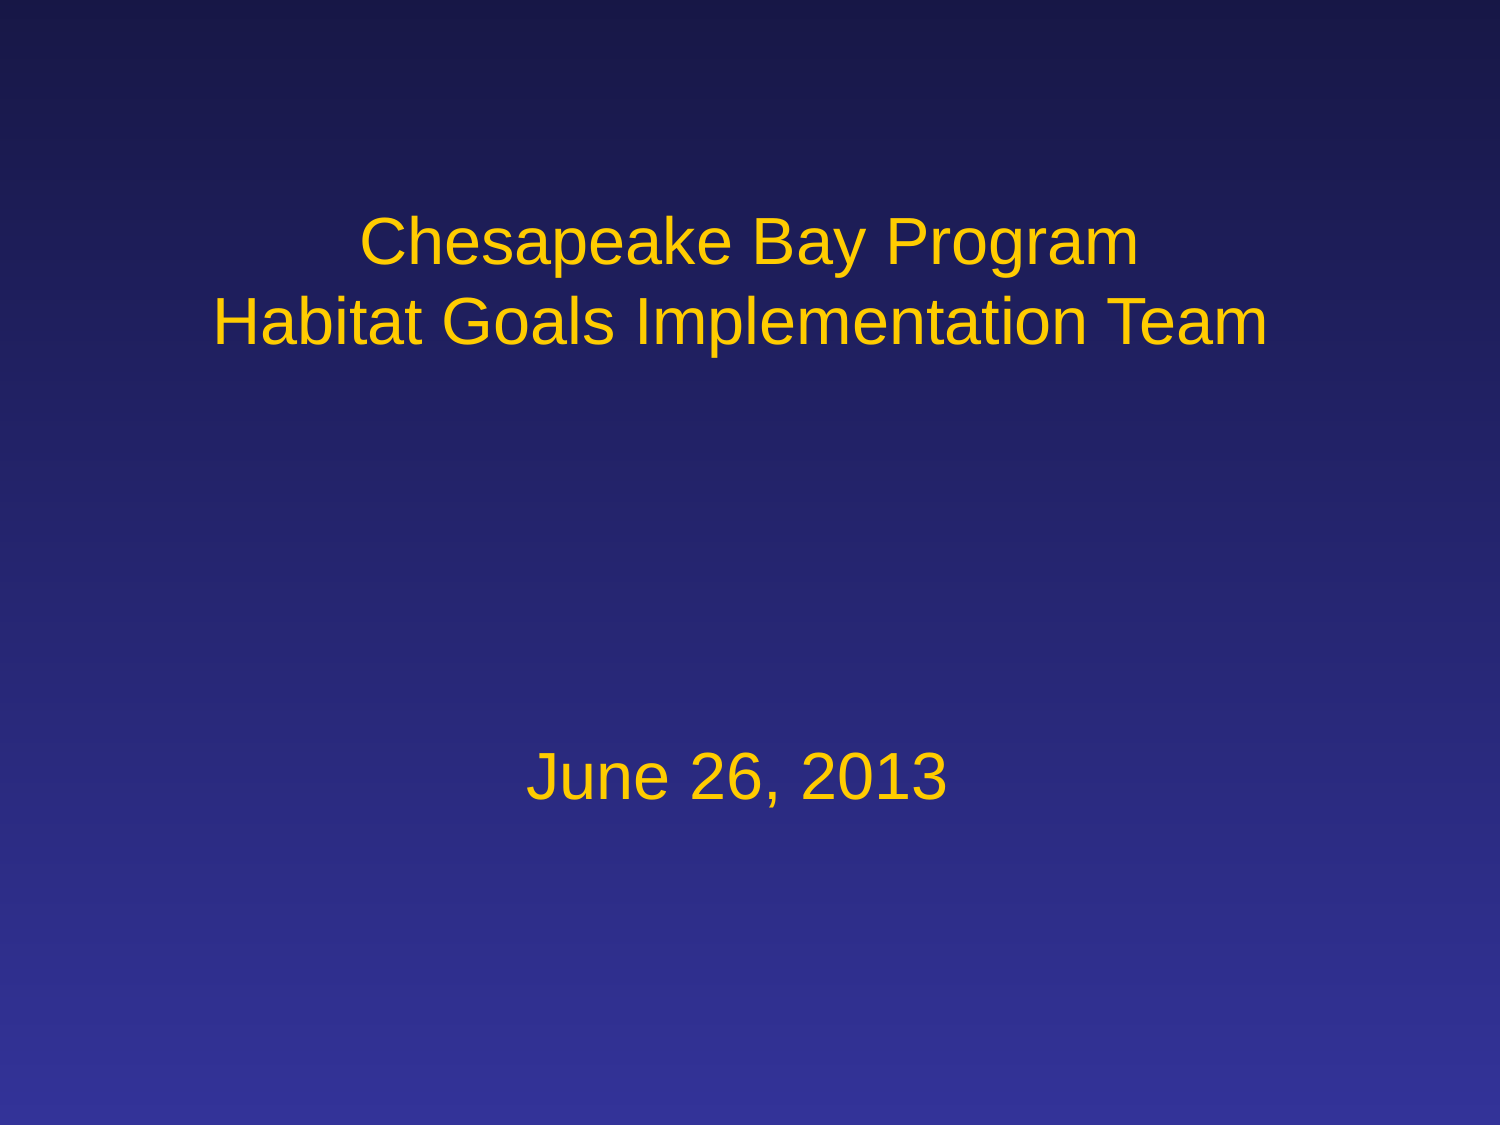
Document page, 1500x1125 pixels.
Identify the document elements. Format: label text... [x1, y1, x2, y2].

title Chesapeake Bay Program Habitat Goals Implementation Team [112, 237, 1388, 479]
subtitle June 26, 2013 [212, 724, 1263, 1013]
